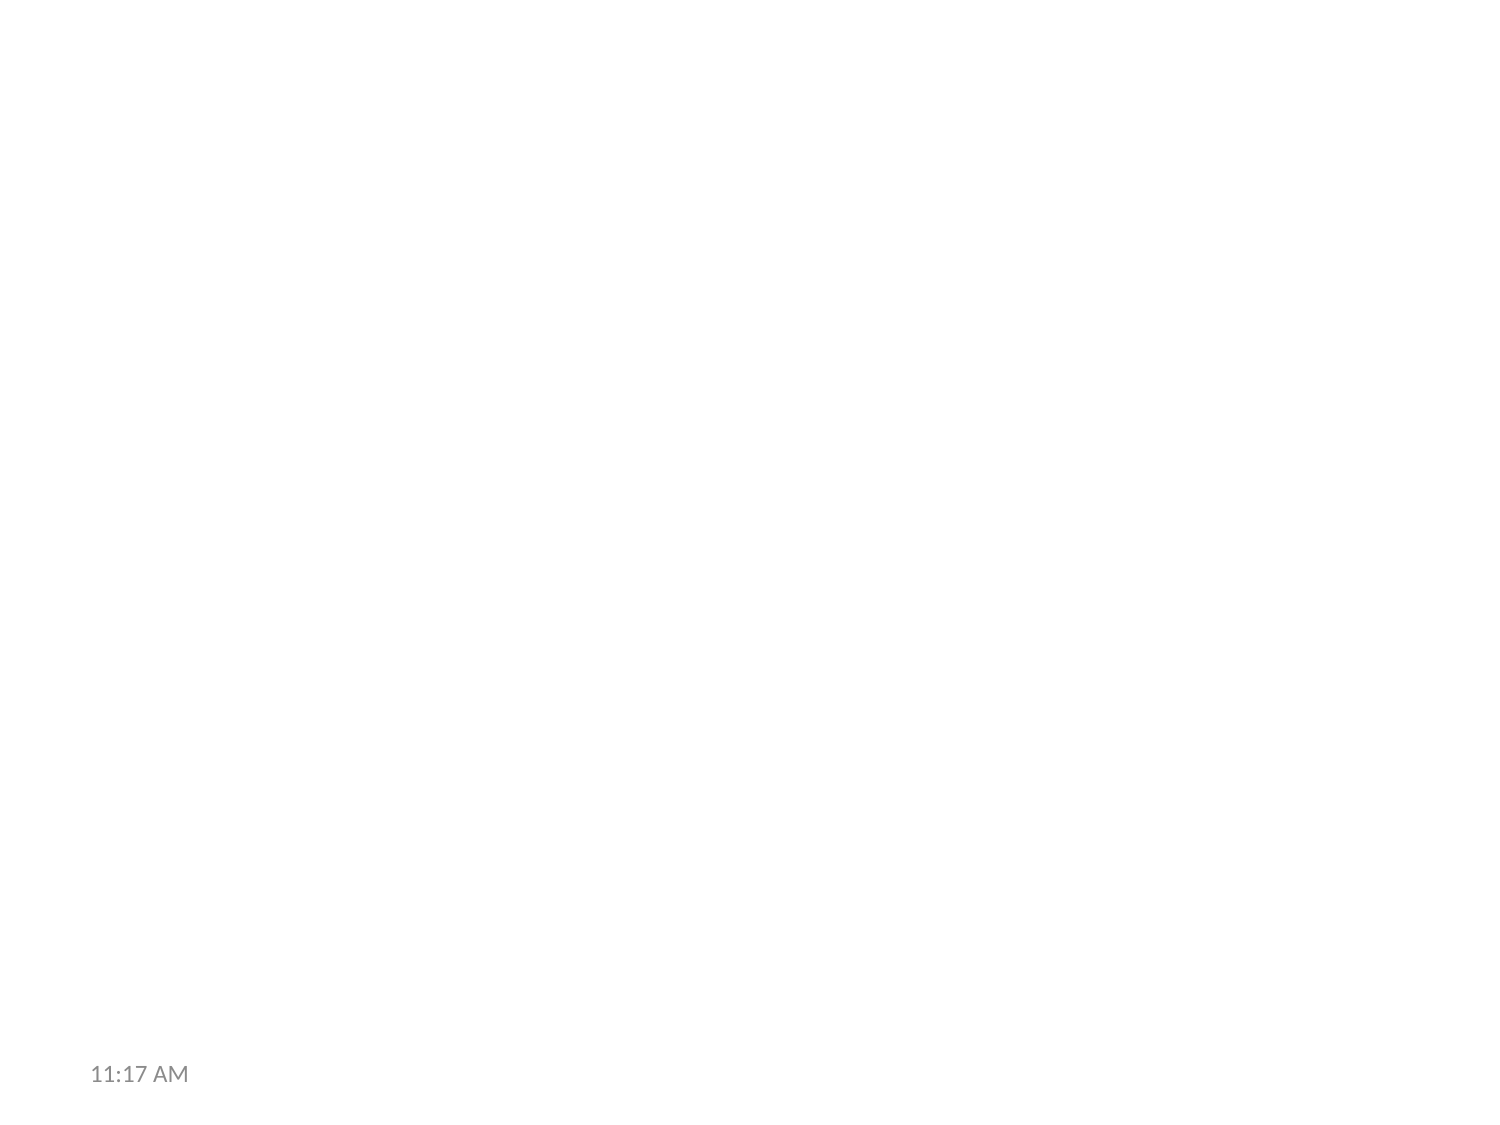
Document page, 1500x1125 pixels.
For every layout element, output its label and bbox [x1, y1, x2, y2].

slide_number [75, 1042, 425, 1103]
